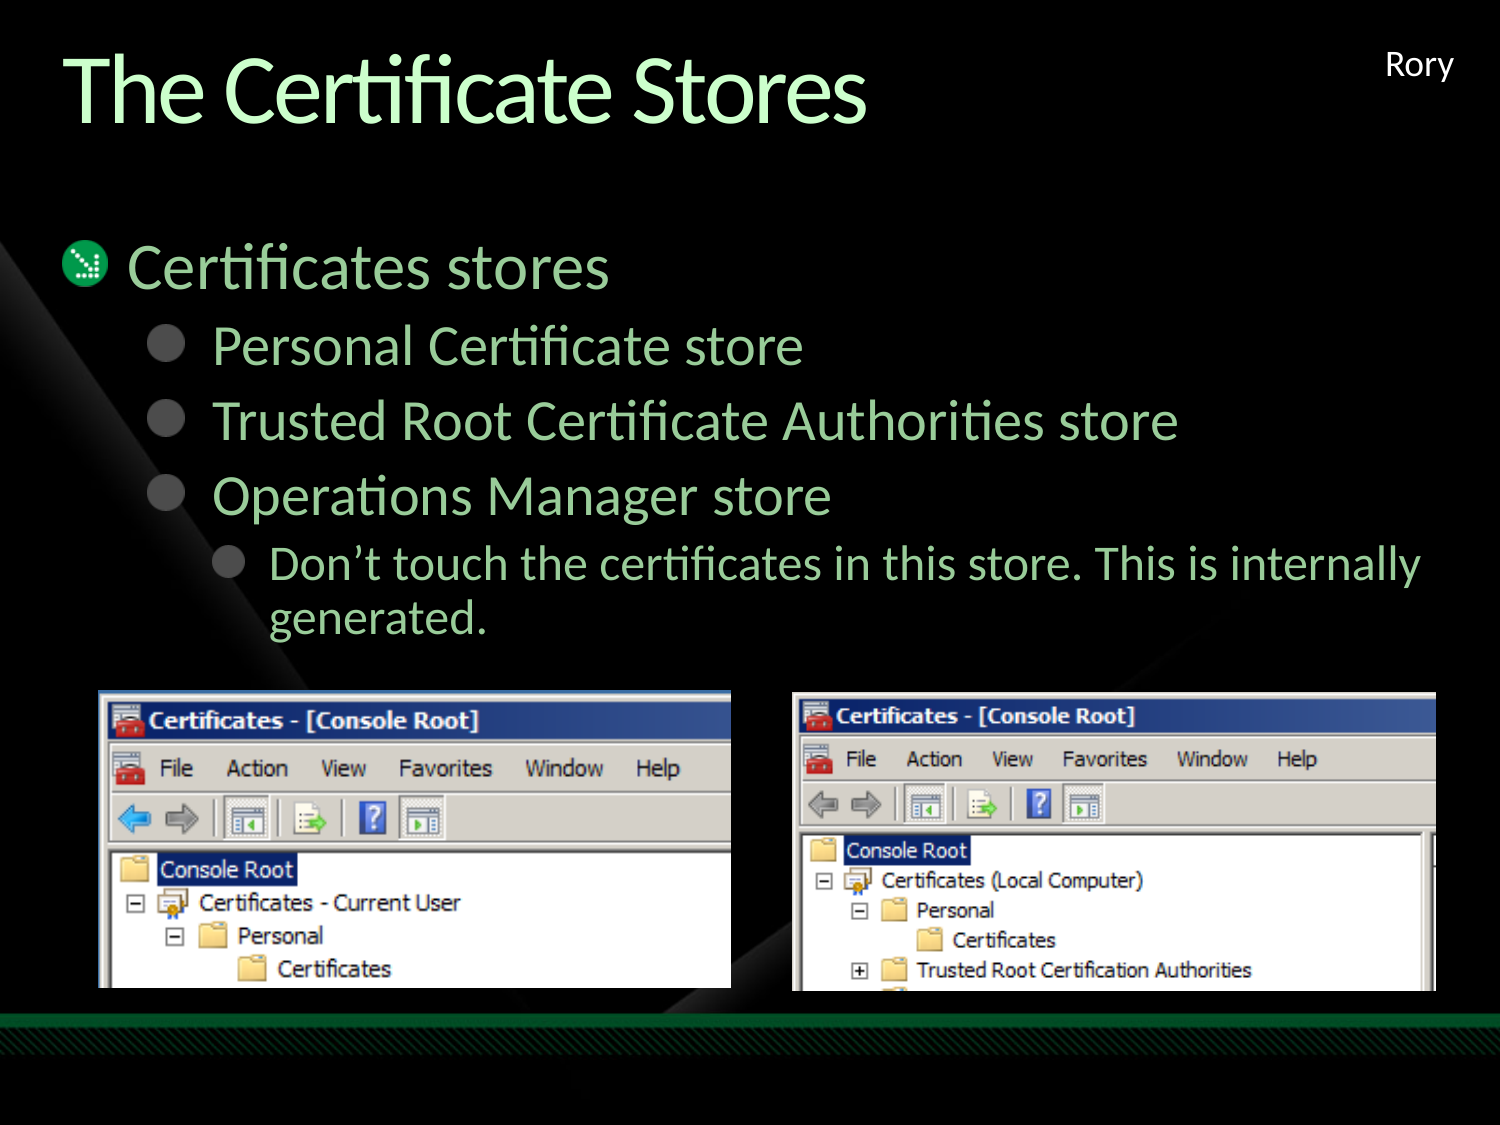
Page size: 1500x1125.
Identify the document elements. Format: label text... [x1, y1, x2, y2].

list Certificates stores Personal Certificate store Trusted Root Certificate Authorities store Operations Manager store Don’t touch the certificates in this store. This is internally generated. [62, 231, 1438, 693]
picture [0, 0, 1500, 1125]
title The Certificate Stores [62, 37, 1438, 147]
text_box Rory [1370, 31, 1500, 91]
